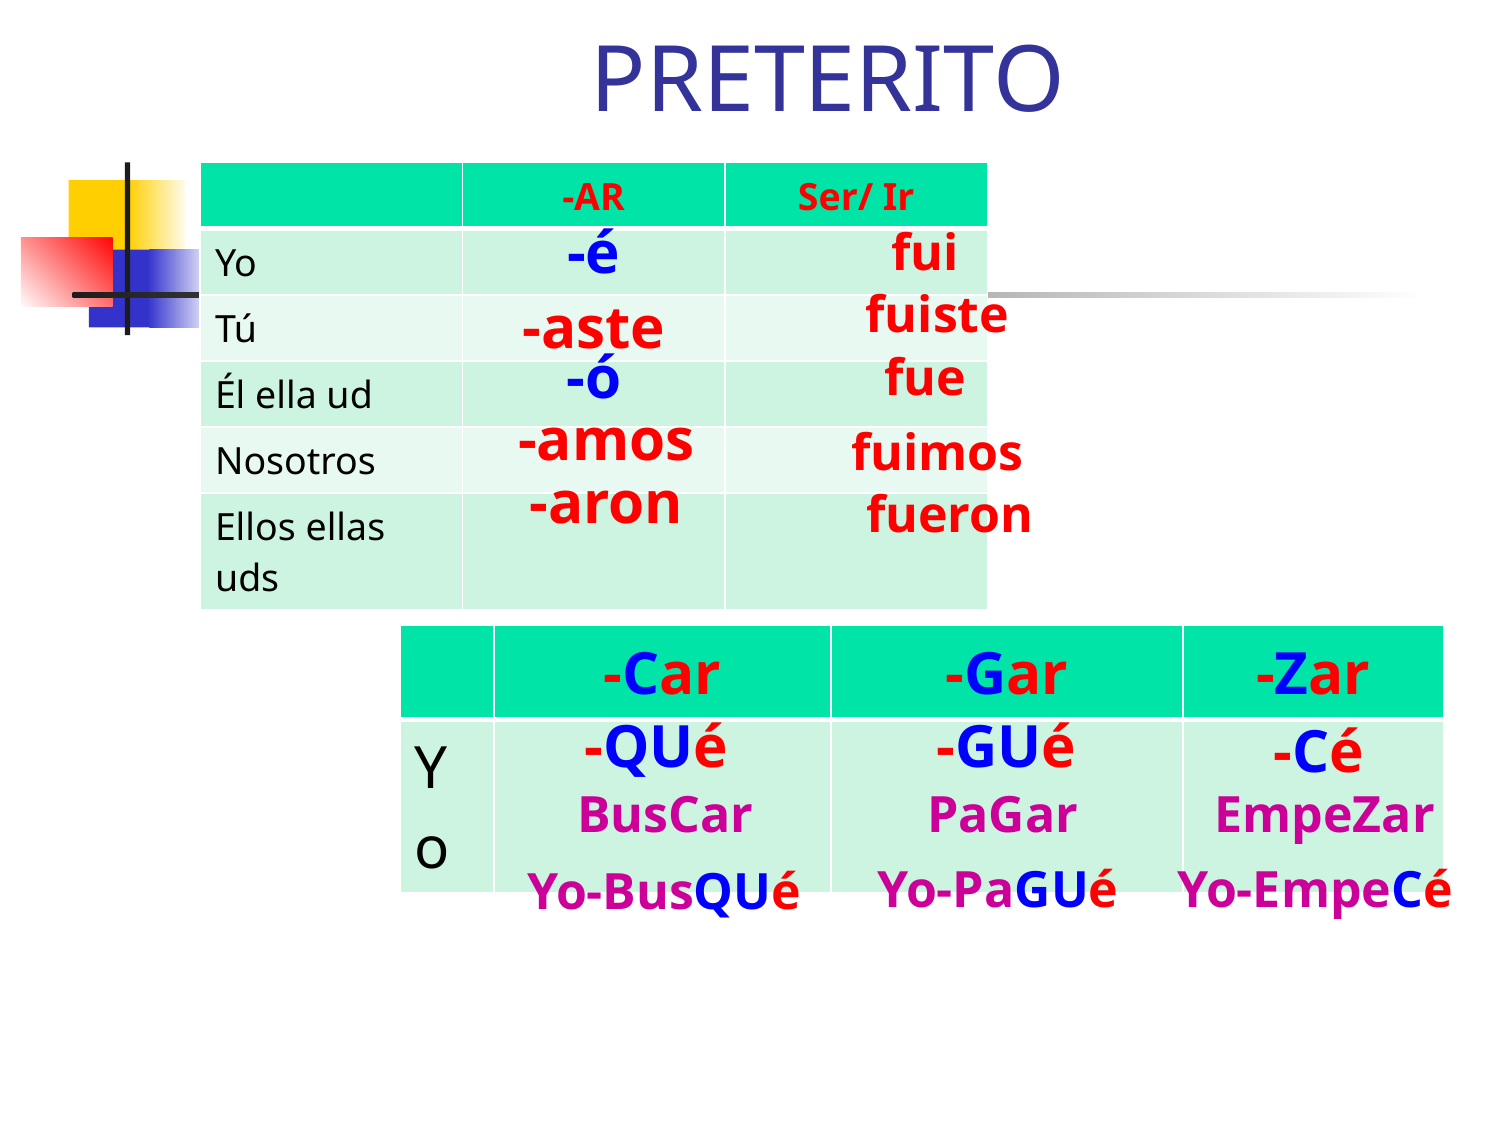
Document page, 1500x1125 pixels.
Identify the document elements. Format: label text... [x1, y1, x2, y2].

text_box -amos [524, 412, 688, 463]
table_cell [832, 722, 1182, 892]
table_cell [463, 428, 724, 492]
text_box BusCar [562, 774, 775, 850]
text_box -QUé [574, 719, 738, 770]
table_cell [726, 494, 987, 609]
table_cell [1184, 722, 1443, 849]
table_header -Zar [1184, 626, 1443, 717]
table_cell Yo [201, 231, 462, 294]
text_box -aron [524, 474, 688, 525]
table_cell [726, 362, 987, 426]
text_box -GUé [924, 719, 1088, 770]
table_cell [726, 231, 987, 294]
table_cell [726, 296, 987, 360]
table_cell [463, 231, 724, 294]
text_box -aste [512, 299, 675, 350]
text_box -Cé [1237, 723, 1400, 774]
text_box fuimos [800, 425, 925, 475]
table_header [401, 626, 493, 717]
table_cell [463, 494, 724, 609]
text_box Yo-PaGUé [862, 849, 1162, 925]
text_box fuiste [800, 287, 925, 338]
text_box fueron [812, 487, 938, 538]
table_cell Yo [401, 722, 493, 892]
table_header [201, 163, 462, 226]
table_cell [726, 428, 987, 492]
table_cell [495, 722, 830, 892]
text_box EmpeZar [1199, 774, 1488, 849]
title PRETERITO [188, 0, 1468, 138]
table_header Ser/ Ir [726, 163, 987, 226]
text_box -é [512, 224, 675, 275]
text_box PaGar [912, 774, 1125, 849]
text_box Yo-EmpeCé [1162, 849, 1488, 925]
table_cell Tú [201, 296, 462, 360]
table_cell Nosotros [201, 428, 462, 492]
table_header -Car [495, 626, 830, 717]
table_cell [463, 296, 724, 360]
text_box fue [787, 350, 913, 400]
table_header -Gar [832, 626, 1182, 717]
text_box Yo-BusQUé [512, 851, 838, 927]
table_cell Ellos ellas uds [201, 494, 462, 609]
table_cell Él ella ud [201, 362, 462, 426]
text_box fui [787, 224, 913, 275]
table_cell [463, 362, 724, 426]
text_box -ó [512, 350, 675, 400]
table_header -AR [463, 163, 724, 226]
